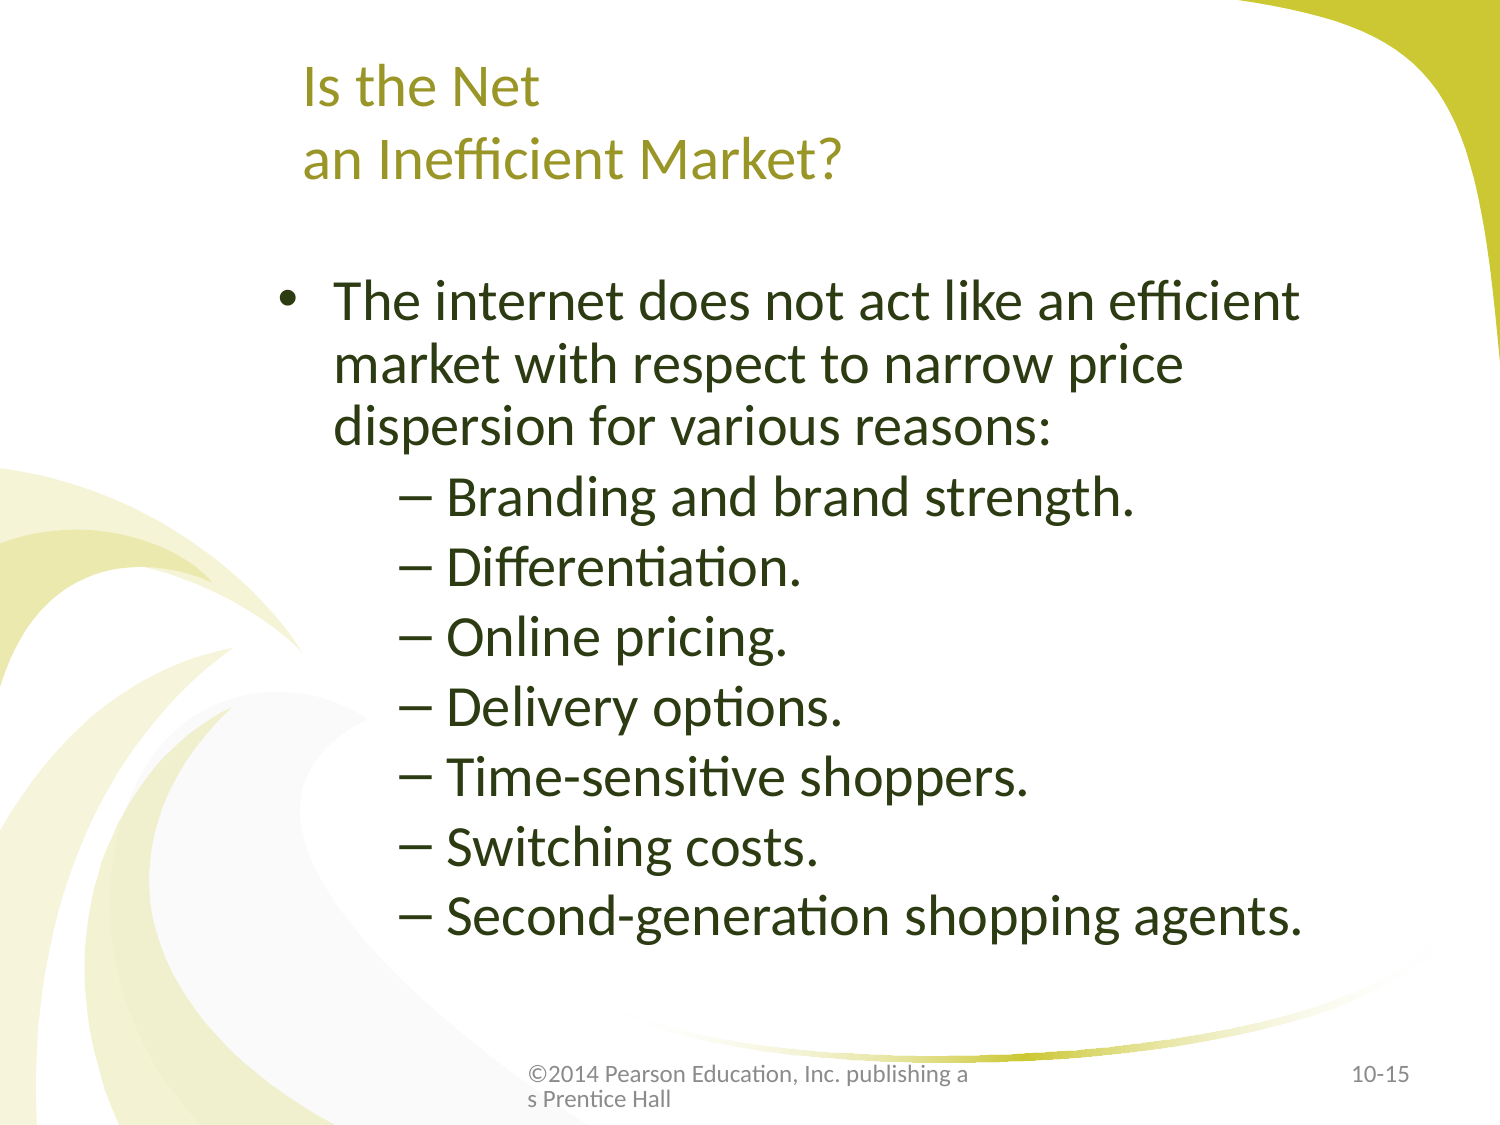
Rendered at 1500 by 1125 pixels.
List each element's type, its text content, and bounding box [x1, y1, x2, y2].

title Is the Net an Inefficient Market? [287, 37, 1438, 200]
list The internet does not act like an efficient market with respect to narrow price dispersion for various reasons: Branding and brand strength. Differentiation. Online pricing. Delivery options. Time-sensitive shoppers. Switching costs. Second-generation shopping agents. [262, 262, 1438, 963]
footer ©2014 Pearson Education, Inc. publishing as Prentice Hall [512, 1042, 988, 1103]
slide_number 10-15 [1074, 1042, 1425, 1103]
